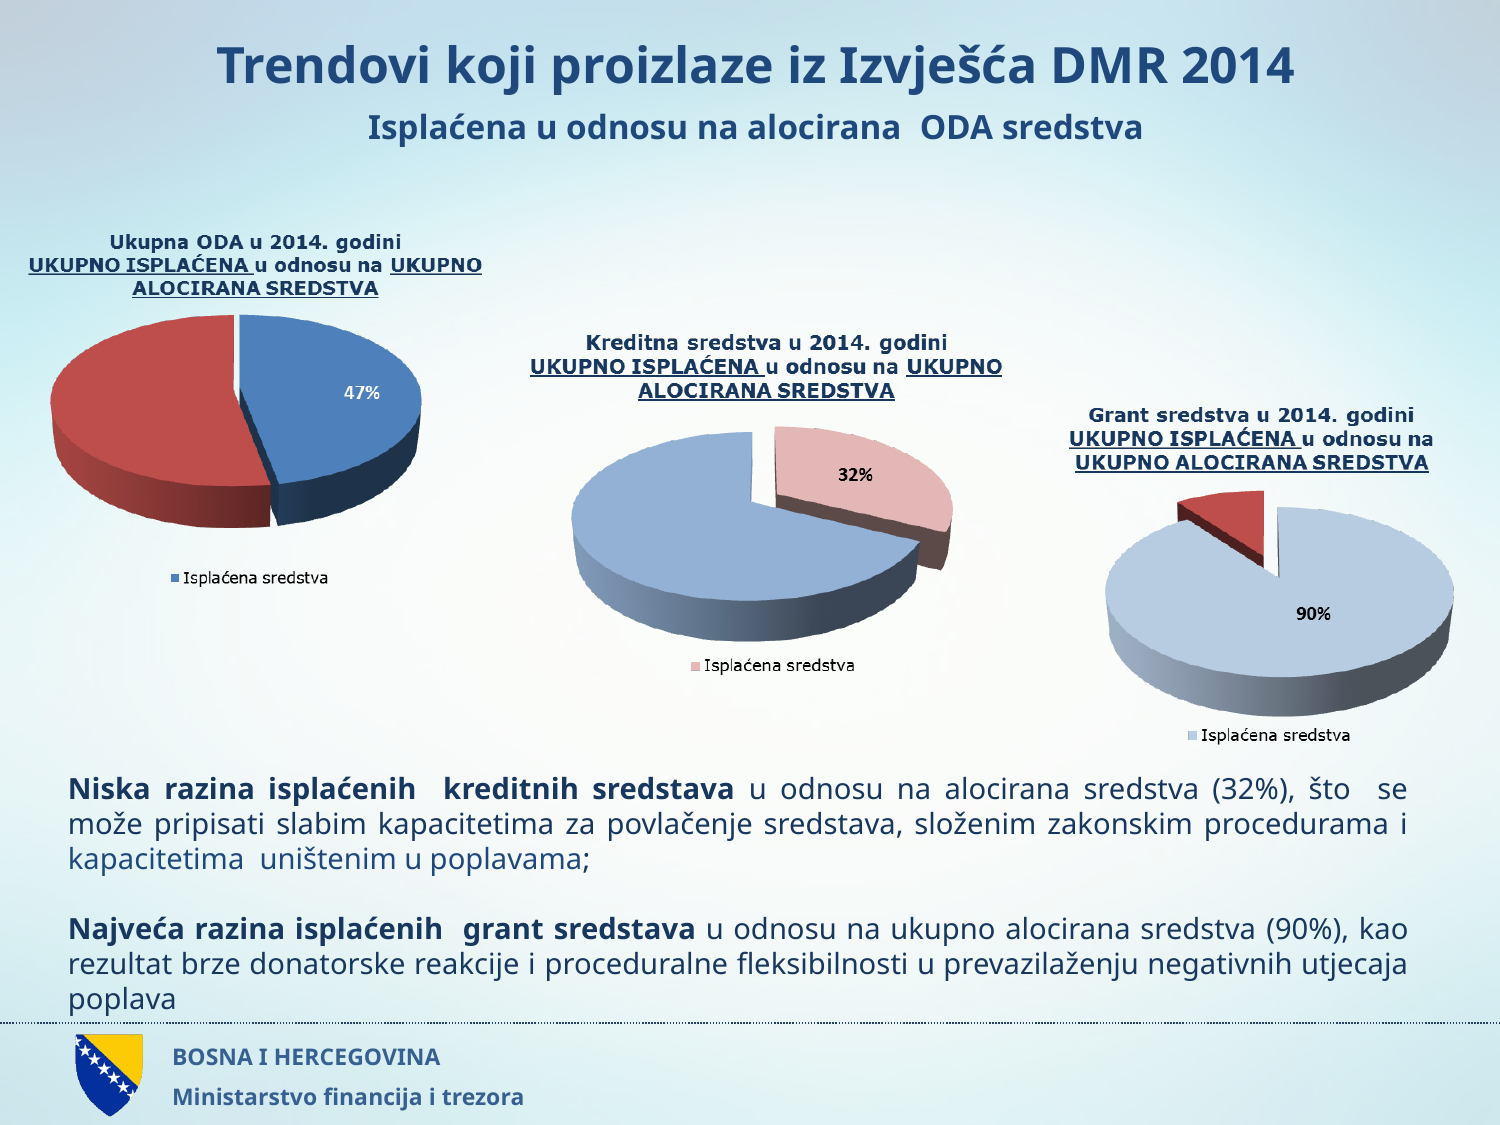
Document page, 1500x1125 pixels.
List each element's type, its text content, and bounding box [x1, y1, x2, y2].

text_box Niska razina isplaćenih kreditnih sredstava u odnosu na alocirana sredstva (32%), što se može pripisati slabim kapacitetima za povlačenje sredstava, složenim zakonskim procedurama i kapacitetima uništenim u poplavama; Najveća razina isplaćenih grant sredstava u odnosu na ukupno alocirana sredstva (90%), kao rezultat brze donatorske reakcije i proceduralne fleksibilnosti u prevazilaženju negativnih utjecaja poplava [53, 763, 1424, 1022]
text_box Trendovi koji proizlaze iz Izvješća DMR 2014 Isplaćena u odnosu na alocirana ODA sredstva [29, 25, 1483, 226]
picture [0, 227, 1500, 750]
text_box BOSNA I HERCEGOVINA Ministarstvo financija i trezora [157, 1034, 584, 1125]
picture [75, 1034, 143, 1117]
